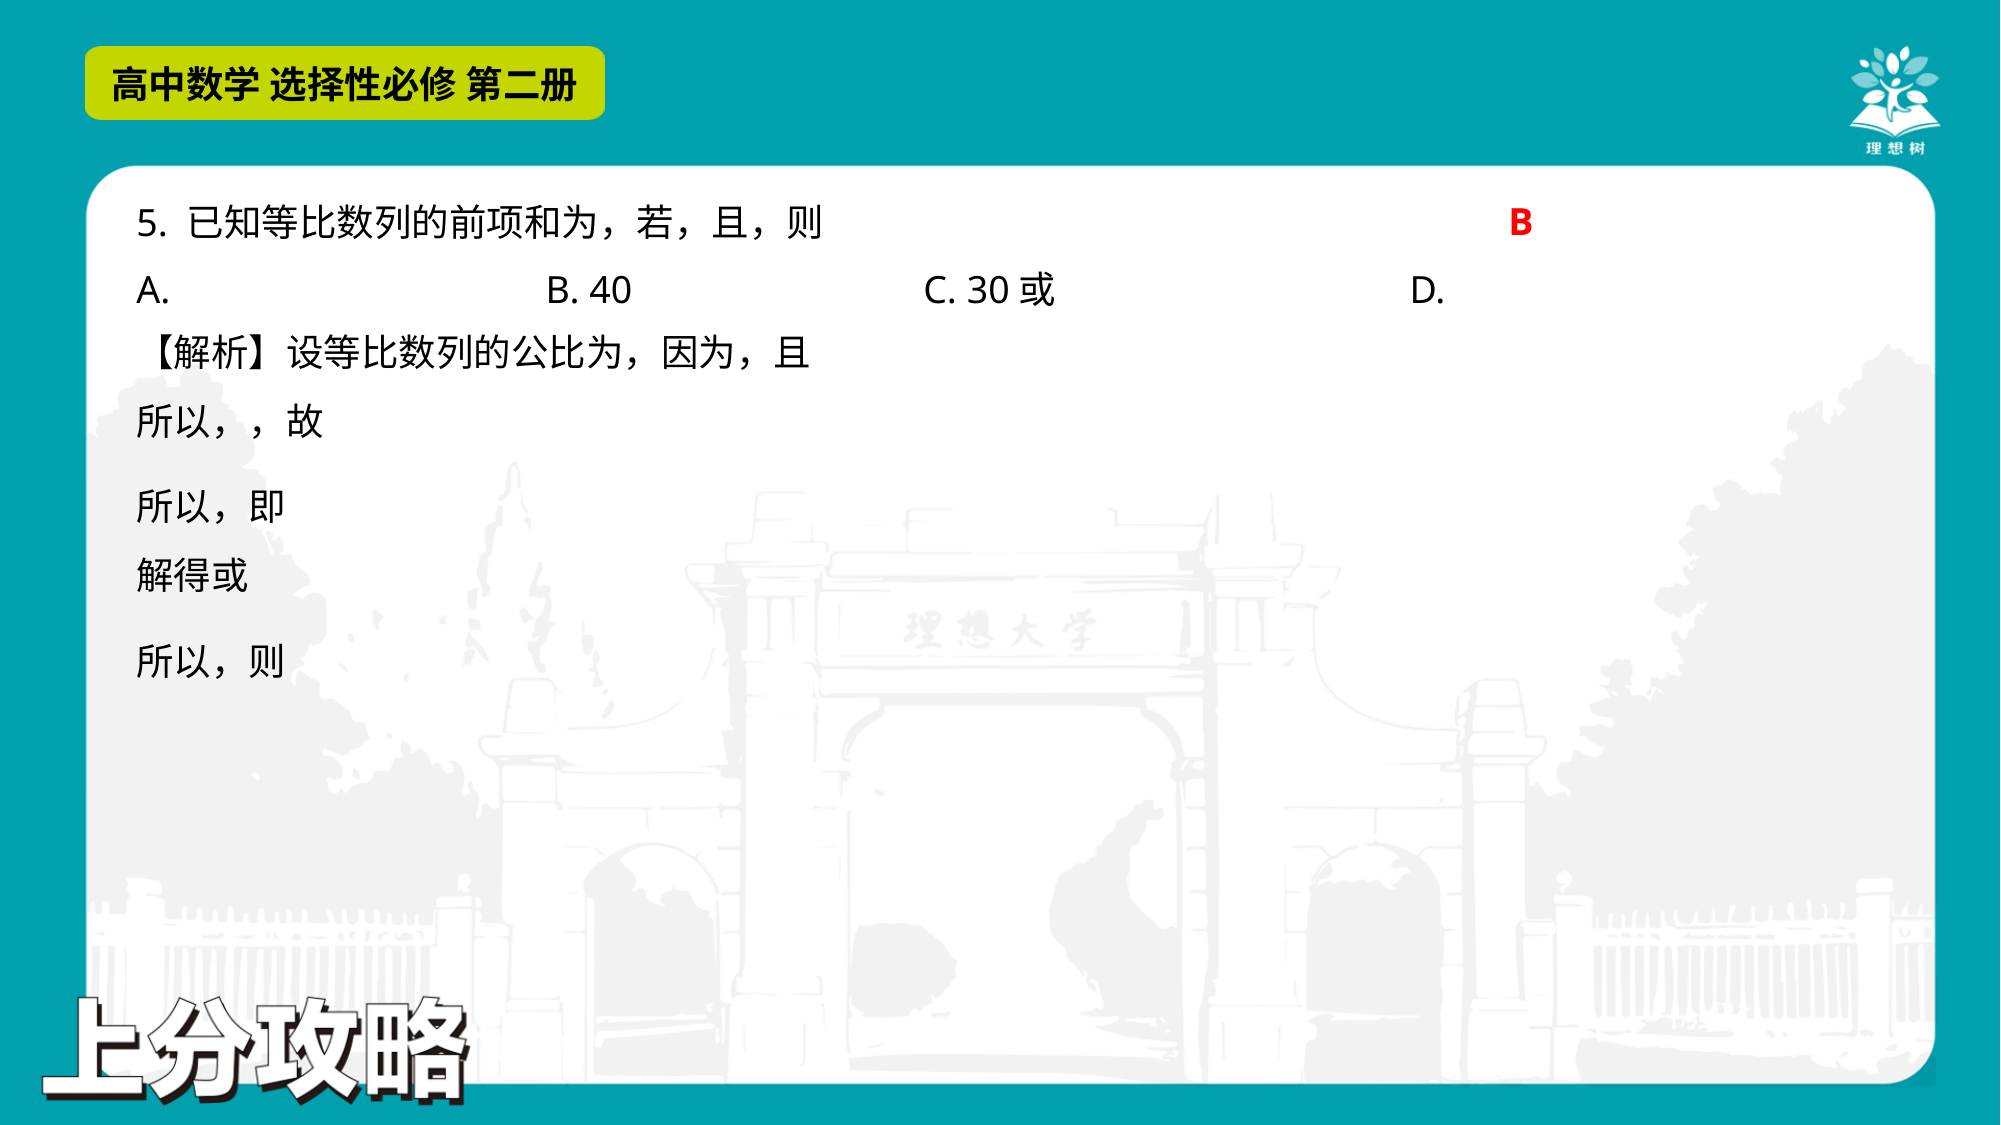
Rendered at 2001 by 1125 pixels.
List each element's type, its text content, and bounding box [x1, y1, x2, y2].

picture [0, 0, 2000, 1125]
text_box B [1493, 176, 1549, 237]
